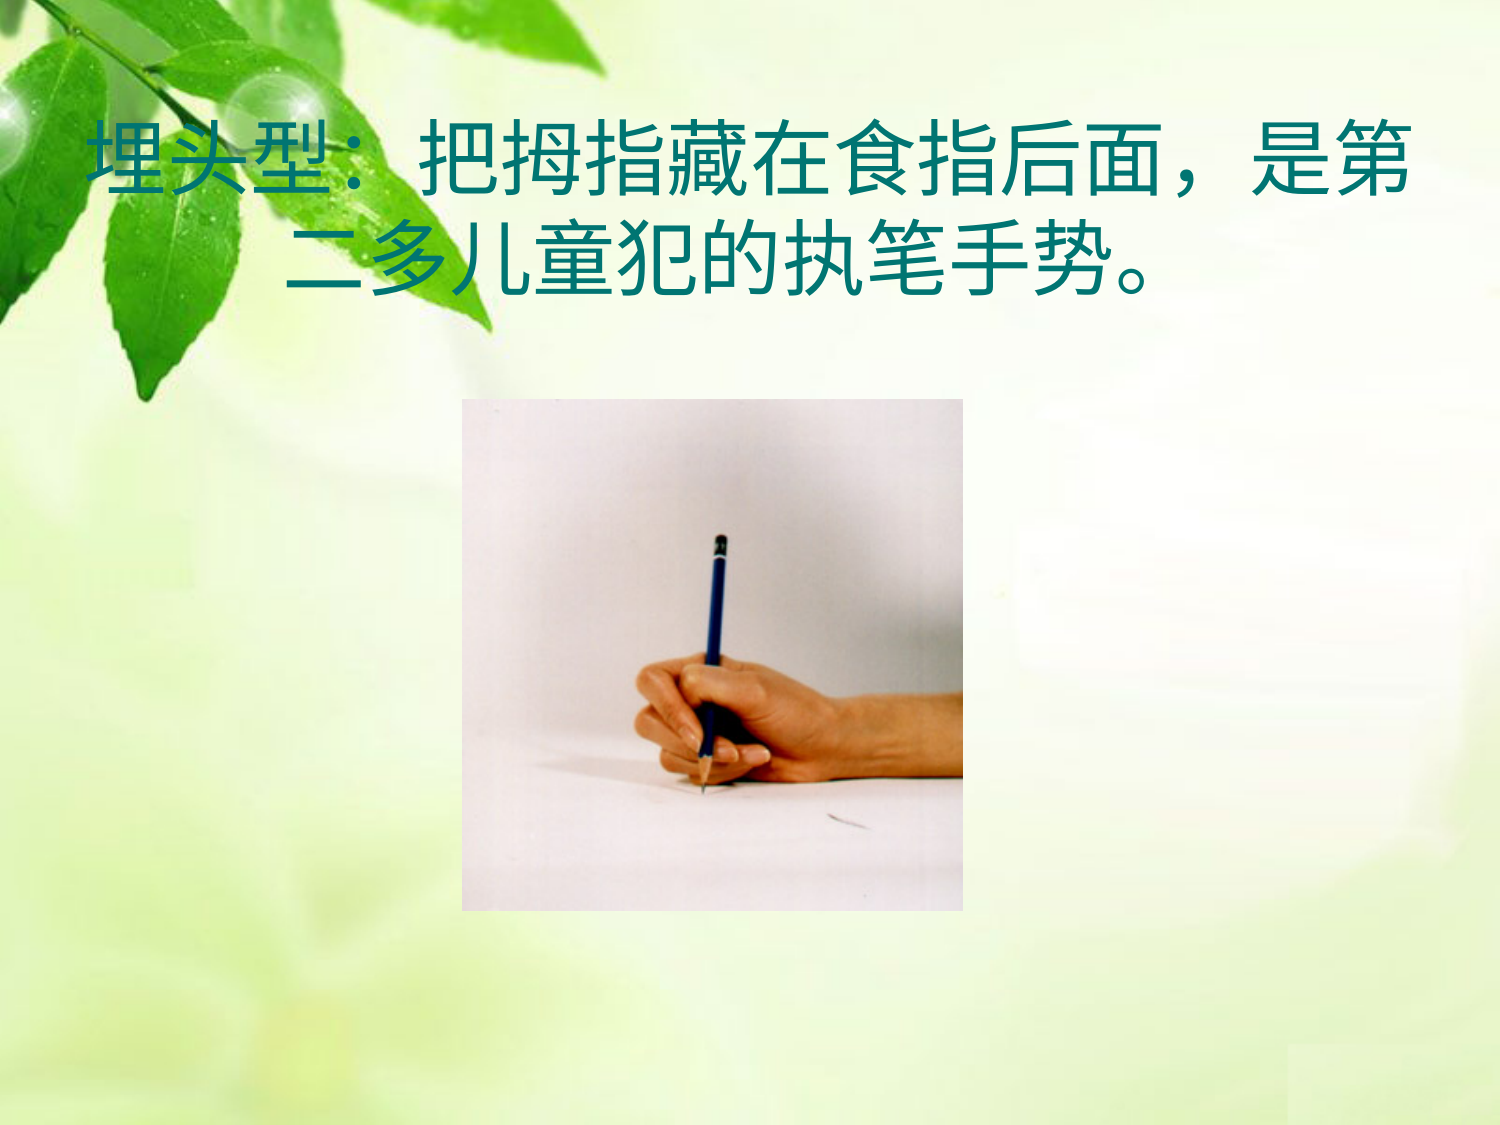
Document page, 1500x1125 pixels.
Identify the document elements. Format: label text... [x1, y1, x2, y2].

picture [0, 0, 1500, 1125]
title 埋头型：把拇指藏在食指后面，是第二多儿童犯的执笔手势。 [49, 112, 1451, 301]
